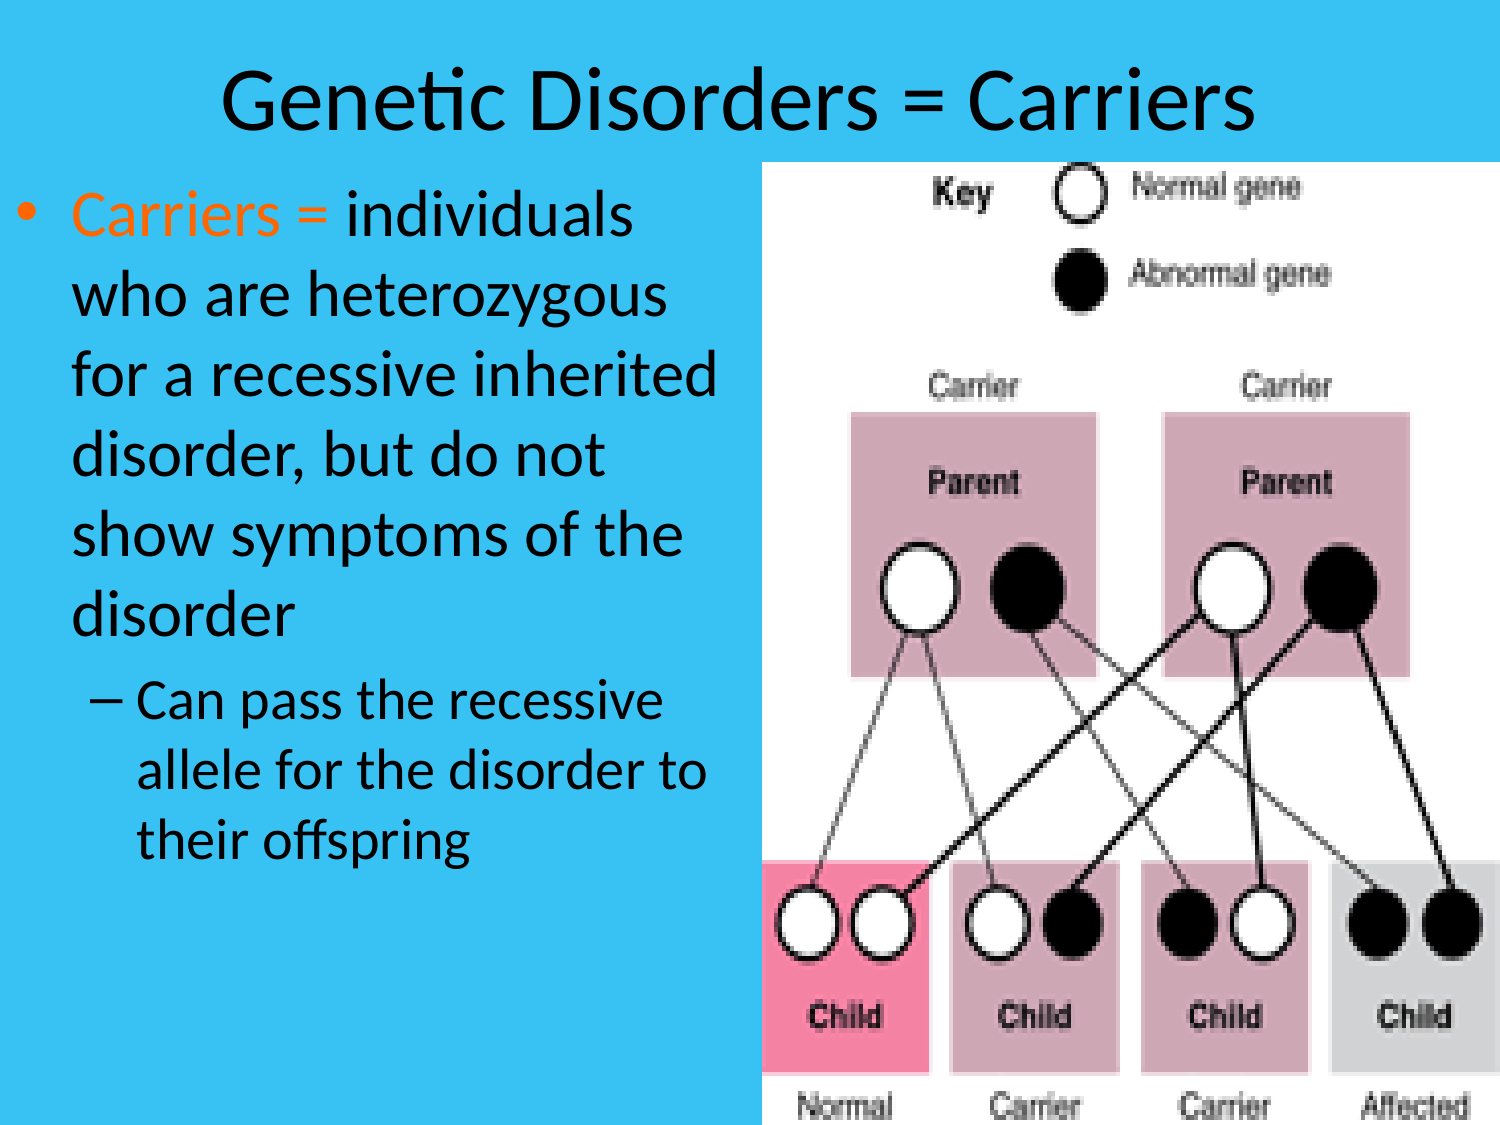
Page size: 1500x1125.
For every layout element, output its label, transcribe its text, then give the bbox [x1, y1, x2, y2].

list Carriers = individuals who are heterozygous for a recessive inherited disorder, but do not show symptoms of the disorder Can pass the recessive allele for the disorder to their offspring [0, 162, 760, 1125]
picture [762, 162, 1500, 1125]
title Genetic Disorders = Carriers [75, 0, 1425, 162]
